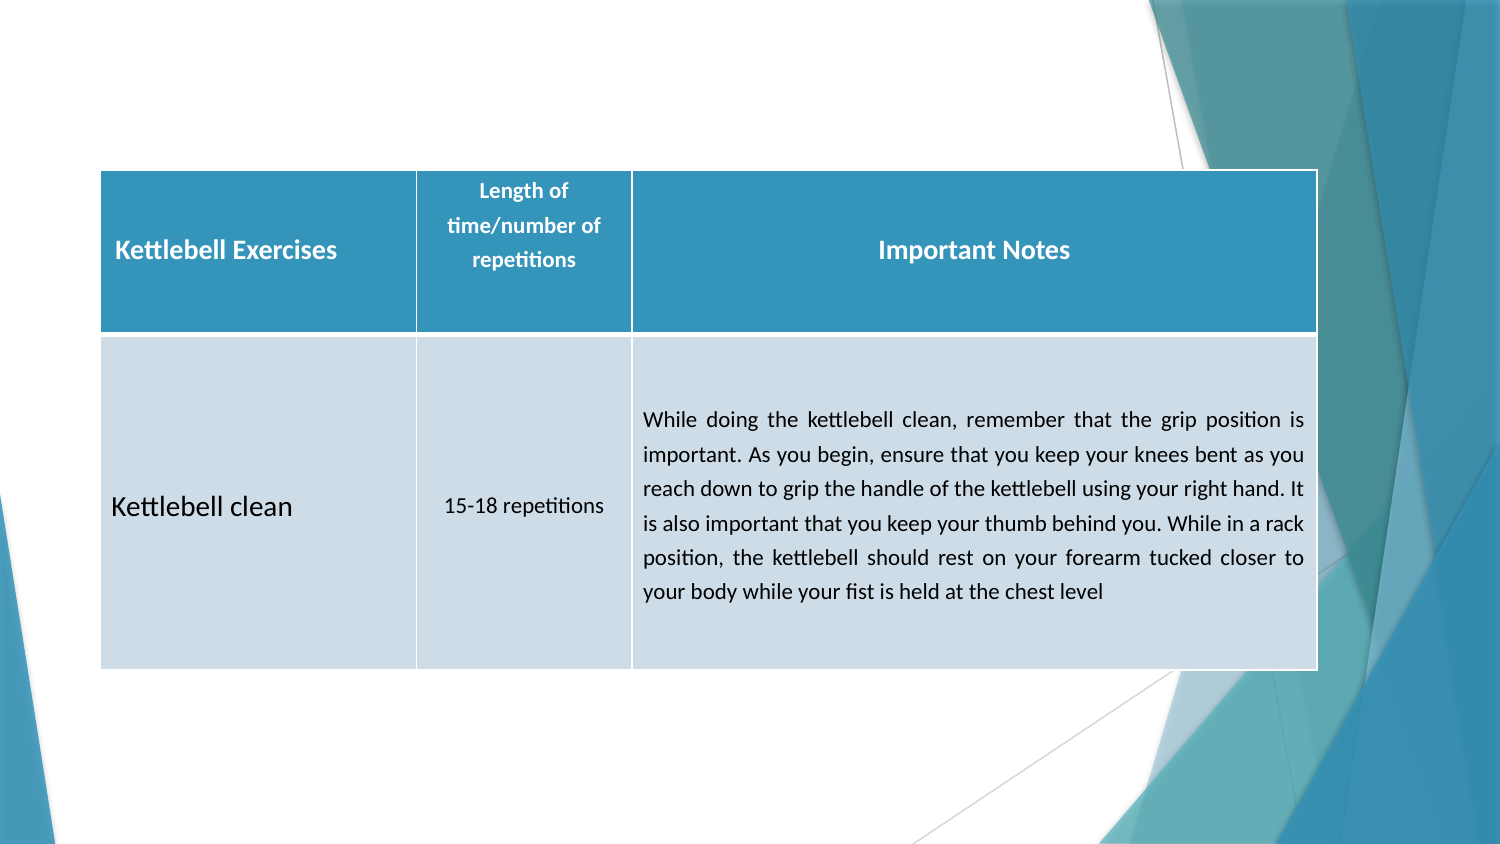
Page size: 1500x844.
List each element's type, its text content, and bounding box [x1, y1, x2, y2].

table_header Kettlebell Exercises [101, 171, 416, 332]
table_cell Kettlebell clean [101, 337, 416, 669]
table_header Important Notes [633, 171, 1316, 332]
table_cell While doing the kettlebell clean, remember that the grip position is important. As you begin, ensure that you keep your knees bent as you reach down to grip the handle of the kettlebell using your right hand. It is also important that you keep your thumb behind you. While in a rack position, the kettlebell should rest on your forearm tucked closer to your body while your fist is held at the chest level [633, 337, 1316, 669]
table_header Length of time/number of repetitions [417, 171, 631, 332]
table_cell 15-18 repetitions [417, 337, 631, 669]
